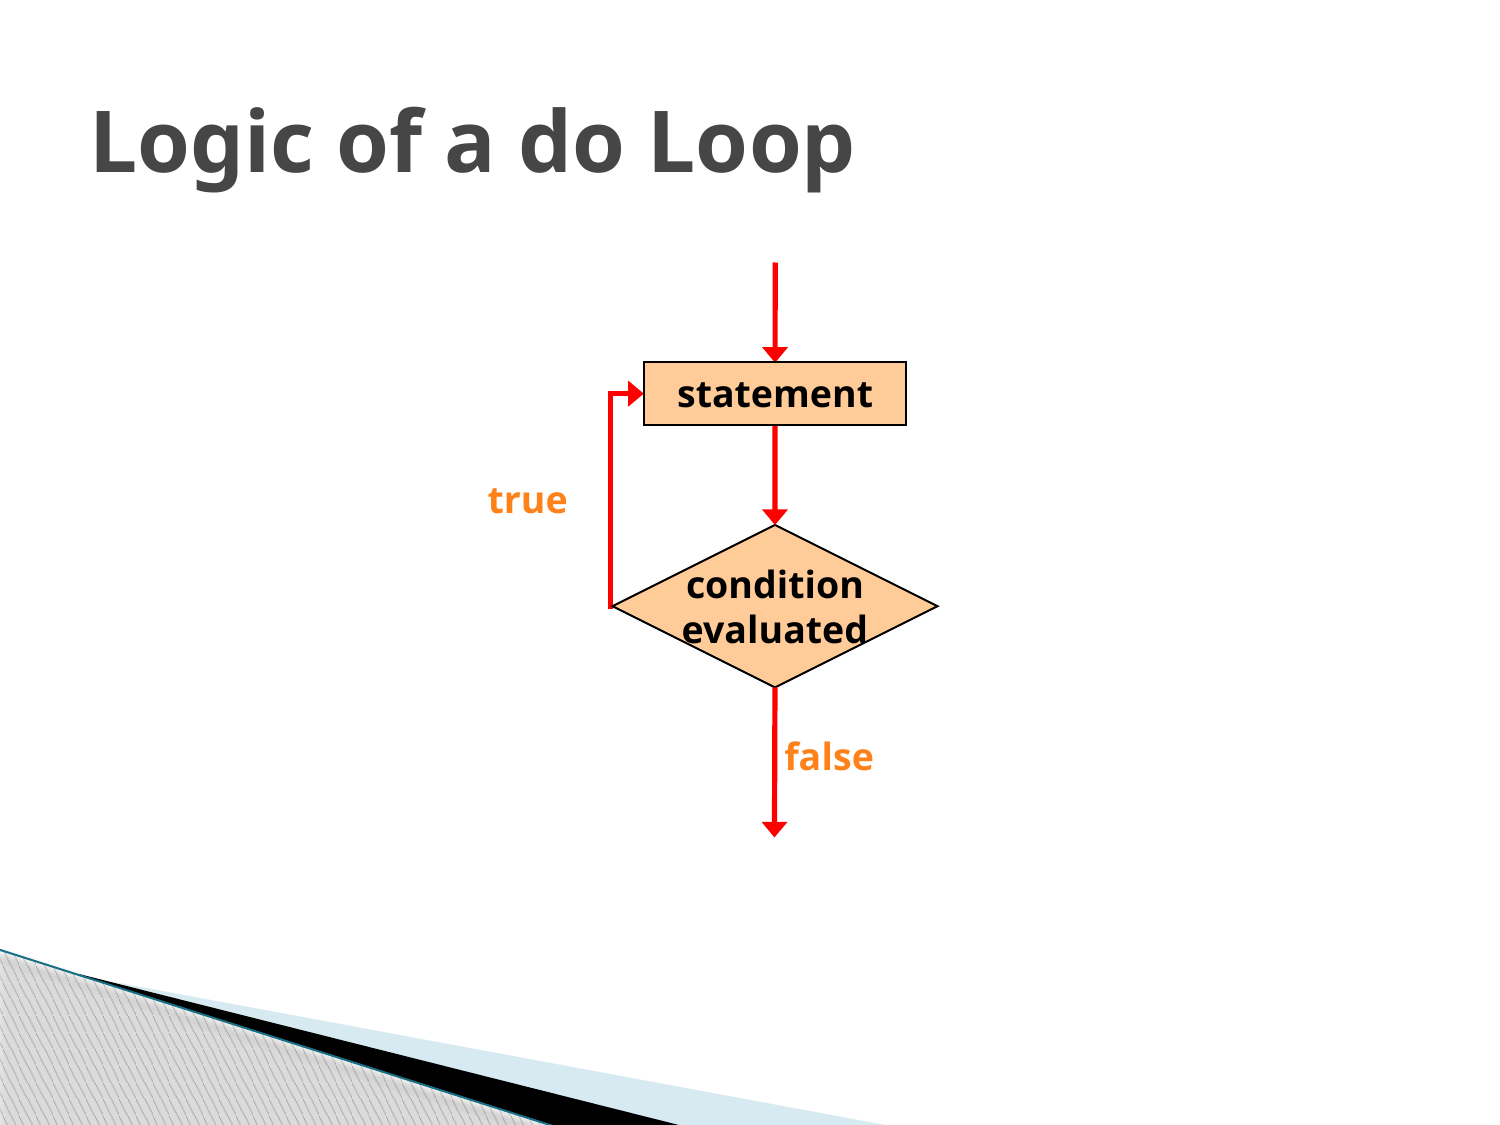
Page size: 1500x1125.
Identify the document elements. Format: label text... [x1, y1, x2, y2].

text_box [474, 387, 637, 607]
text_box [770, 687, 888, 838]
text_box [612, 422, 938, 688]
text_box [643, 262, 907, 426]
title Logic of a do Loop [75, 45, 1425, 233]
